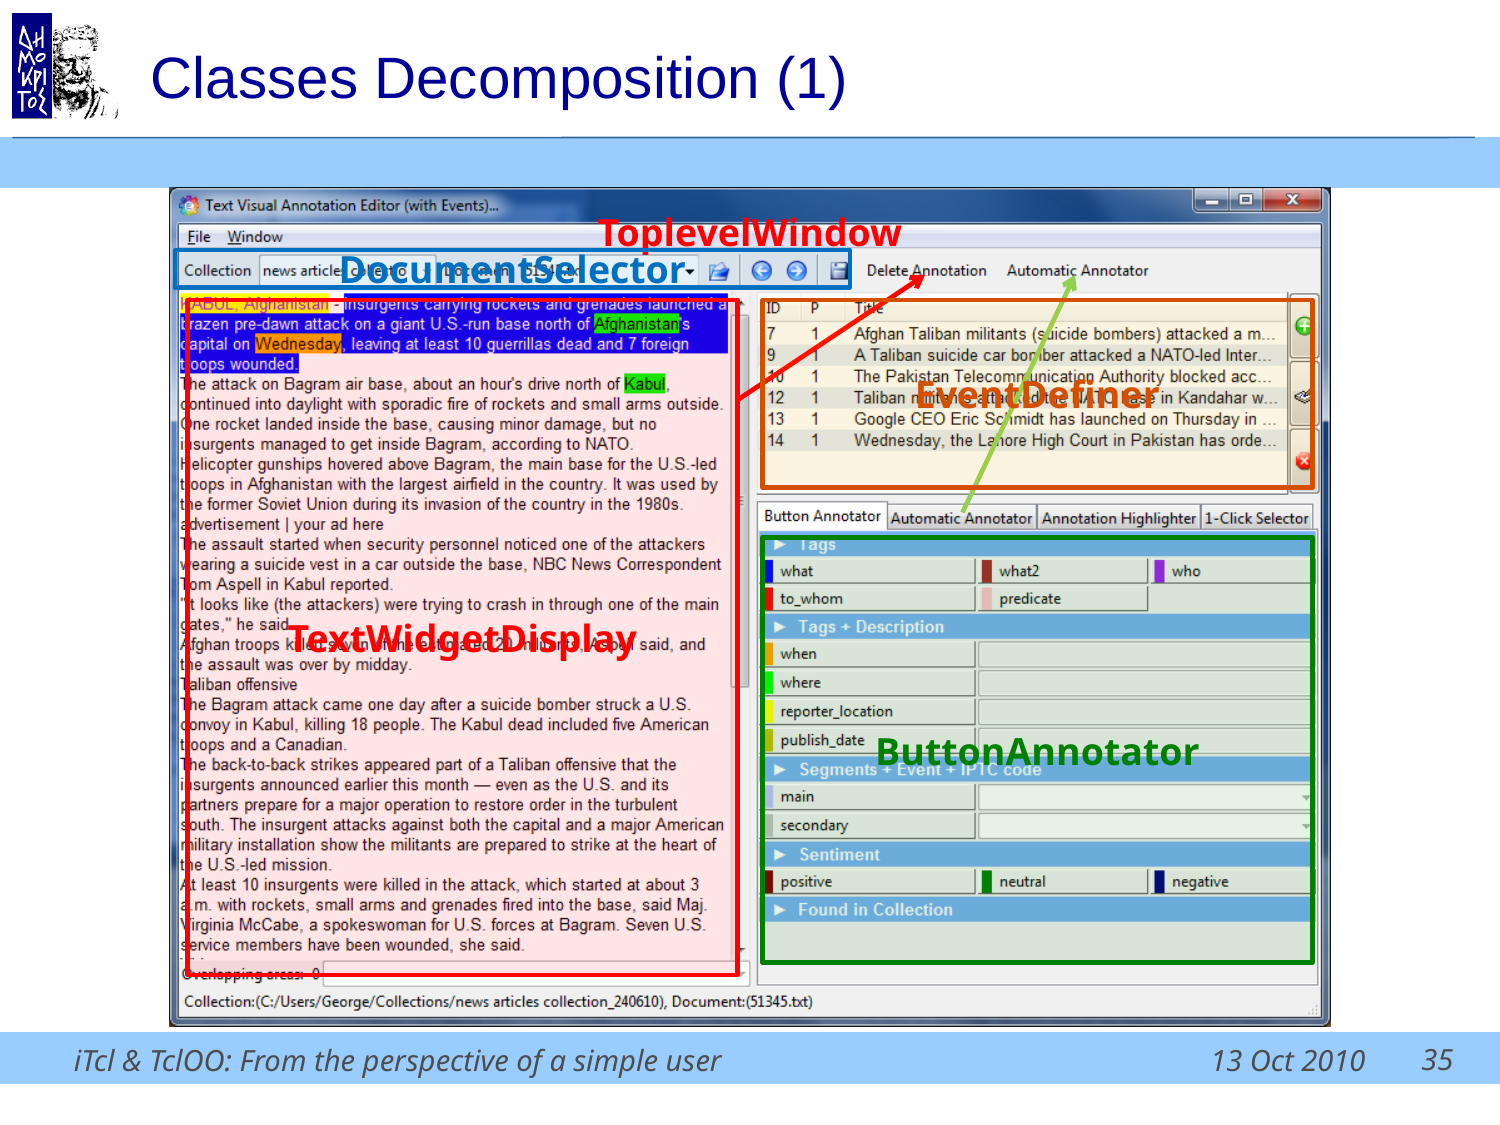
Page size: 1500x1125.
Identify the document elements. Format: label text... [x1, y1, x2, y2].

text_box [899, 337, 1138, 451]
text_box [737, 274, 926, 401]
picture [11, 13, 118, 120]
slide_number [1190, 1034, 1381, 1086]
footer iTcl & TclOO: From the perspective of a simple user [58, 1034, 1190, 1086]
picture [169, 187, 1331, 1027]
slide_number 35 [1399, 1033, 1476, 1084]
title Classes Decomposition (1) [135, 12, 1476, 138]
